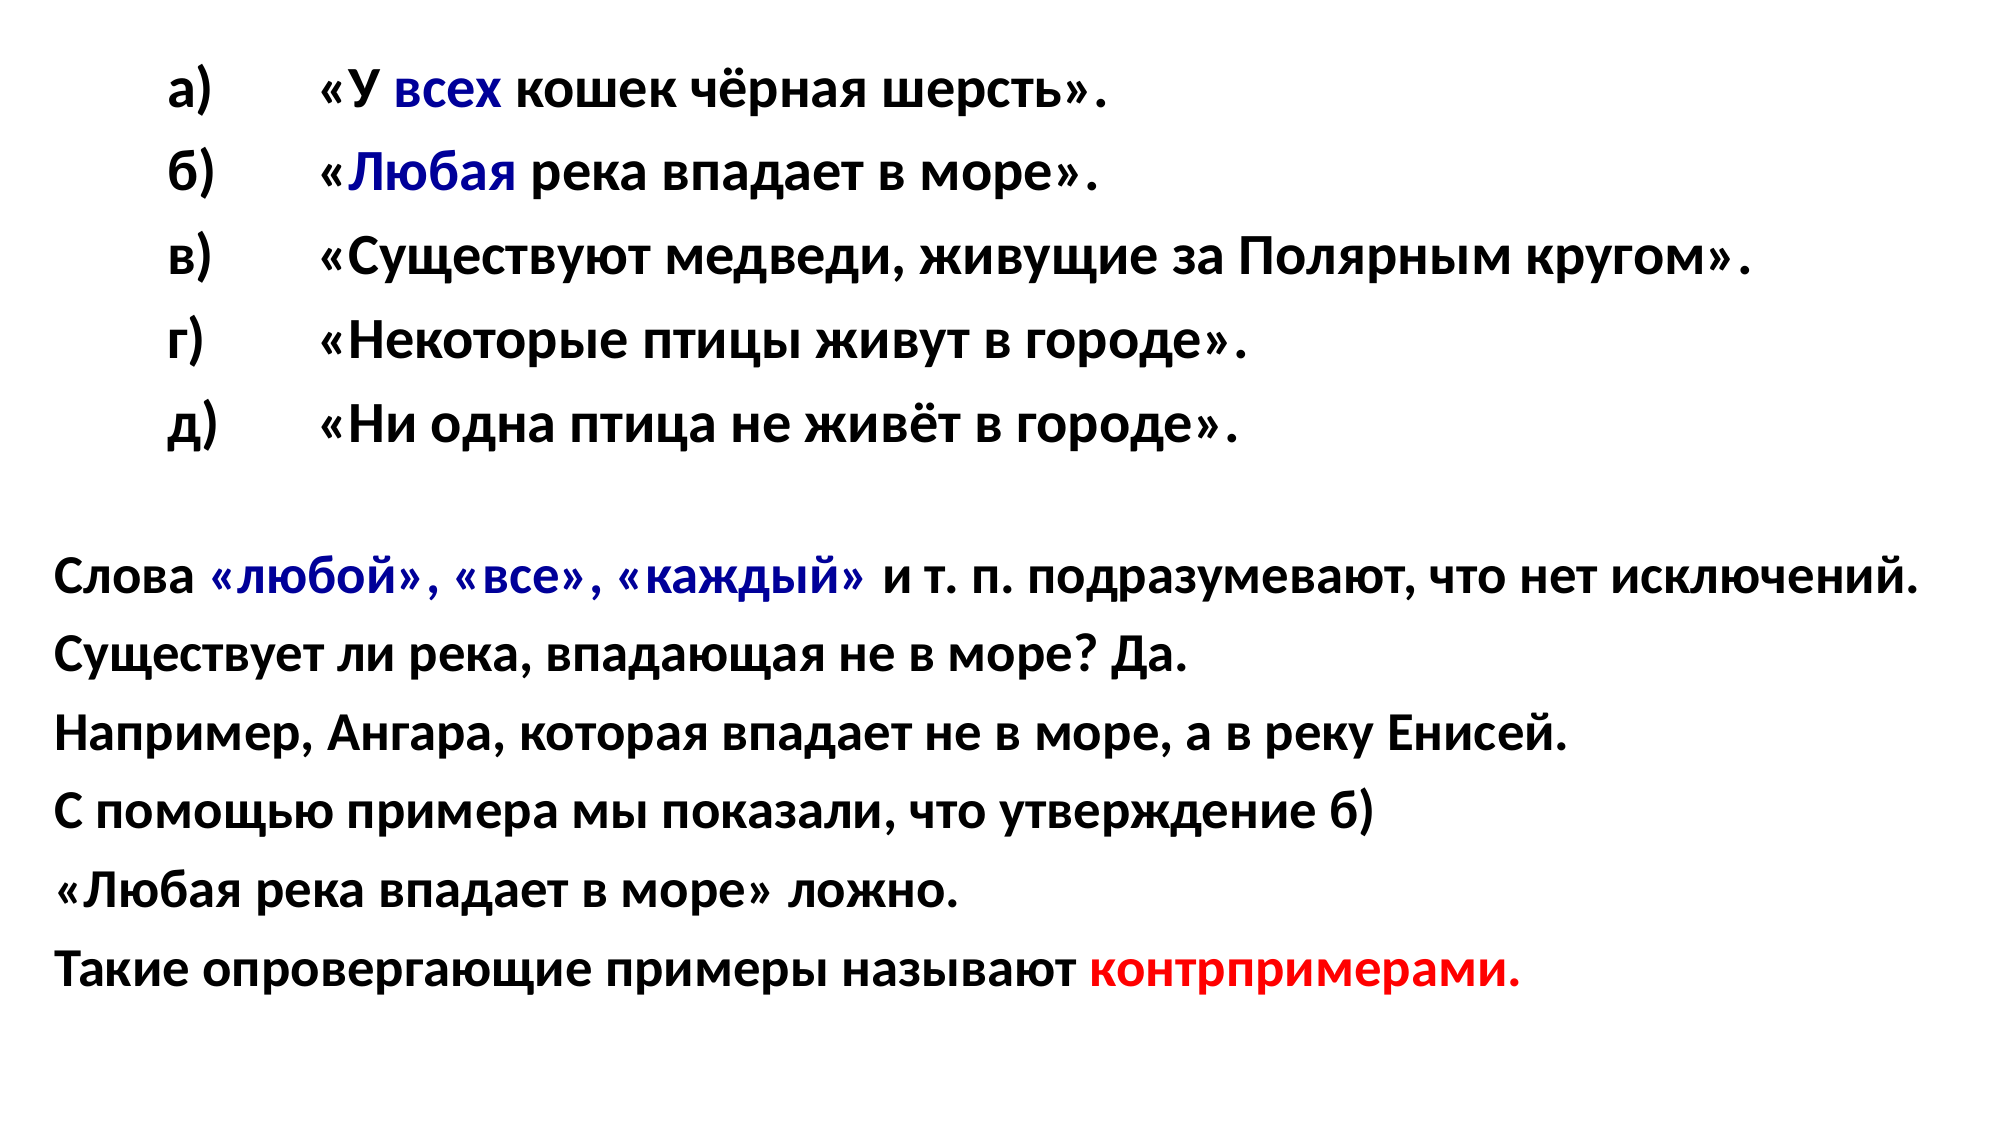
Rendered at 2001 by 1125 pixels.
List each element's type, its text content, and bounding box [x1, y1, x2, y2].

list Слова «любой», «все», «каждый» и т. п. подразумевают, что нет исключений. Существует ли река, впадающая не в море? Да. Например, Ангара, которая впадает не в море, а в реку Енисей. С помощью примера мы показали, что утверждение б) «Любая река впадает в море» ложно. Такие опровергающие примеры называют контрпримерами. [39, 538, 1961, 1065]
text_box а) «У всех кошек чёрная шерсть». б) «Любая река впадает в море». в) «Существуют медведи, живущие за Полярным кругом». г) «Некоторые птицы живут в городе». д) «Ни одна птица не живёт в городе». [152, 49, 1917, 463]
